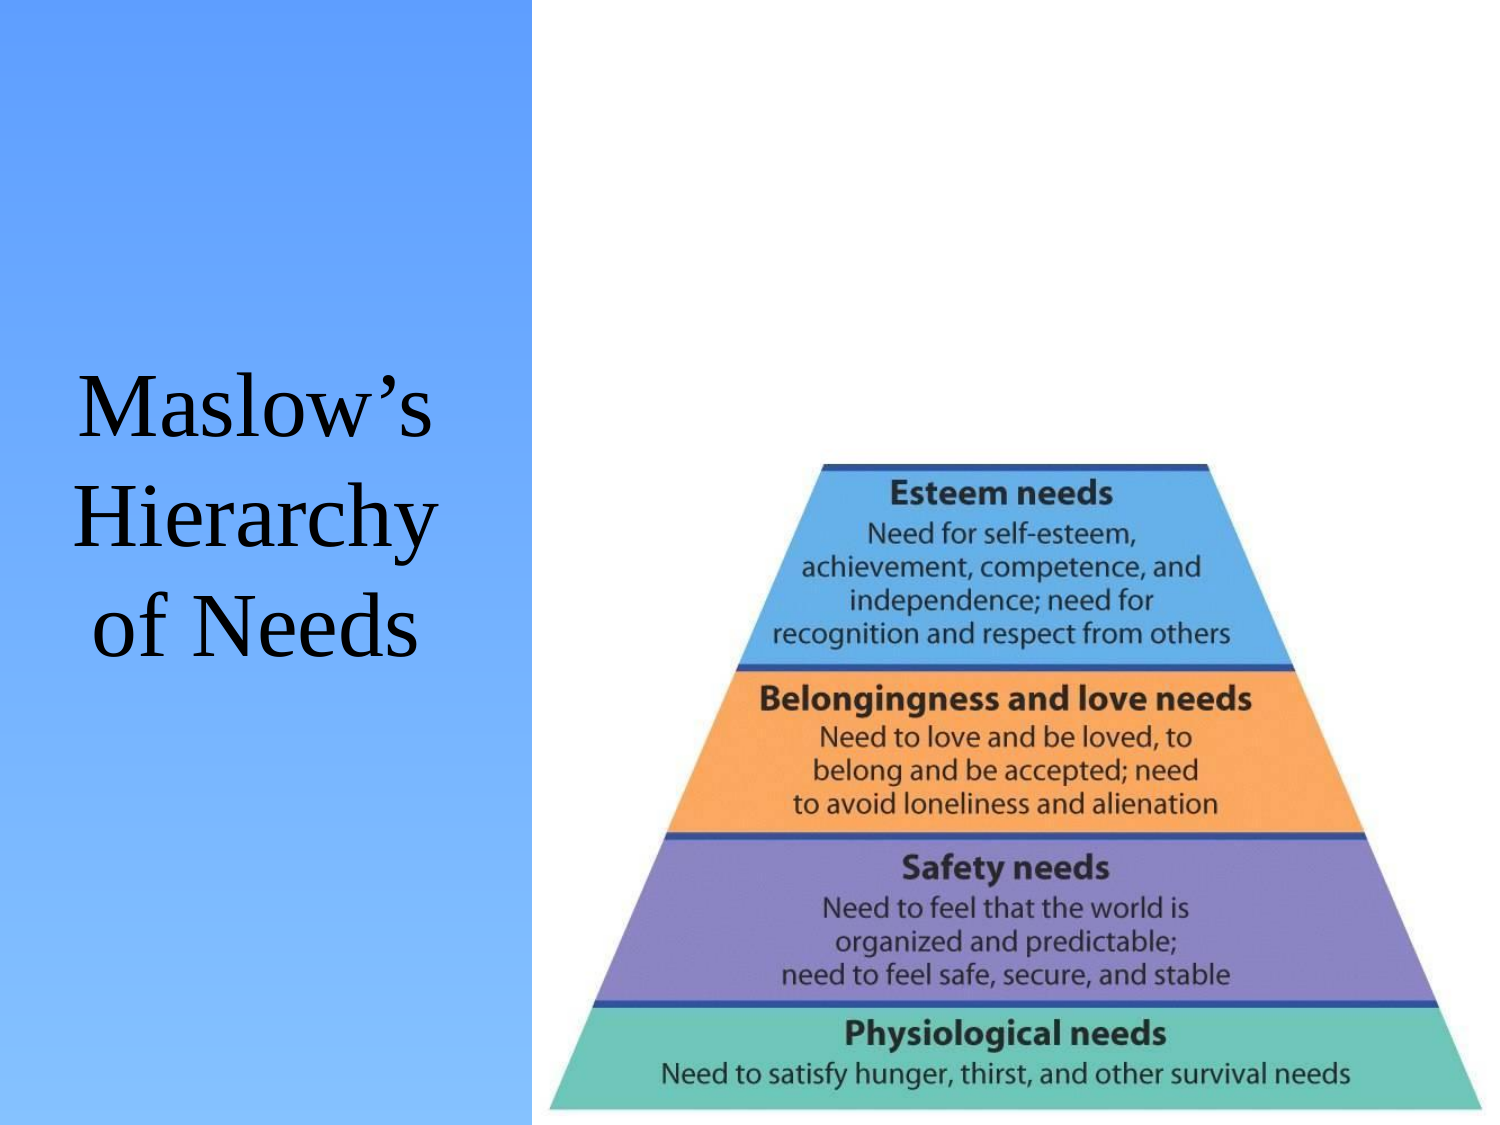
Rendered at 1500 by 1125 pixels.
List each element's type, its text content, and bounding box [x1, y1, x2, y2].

title Maslow’s Hierarchy of Needs [24, 44, 488, 976]
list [532, 0, 1500, 1125]
